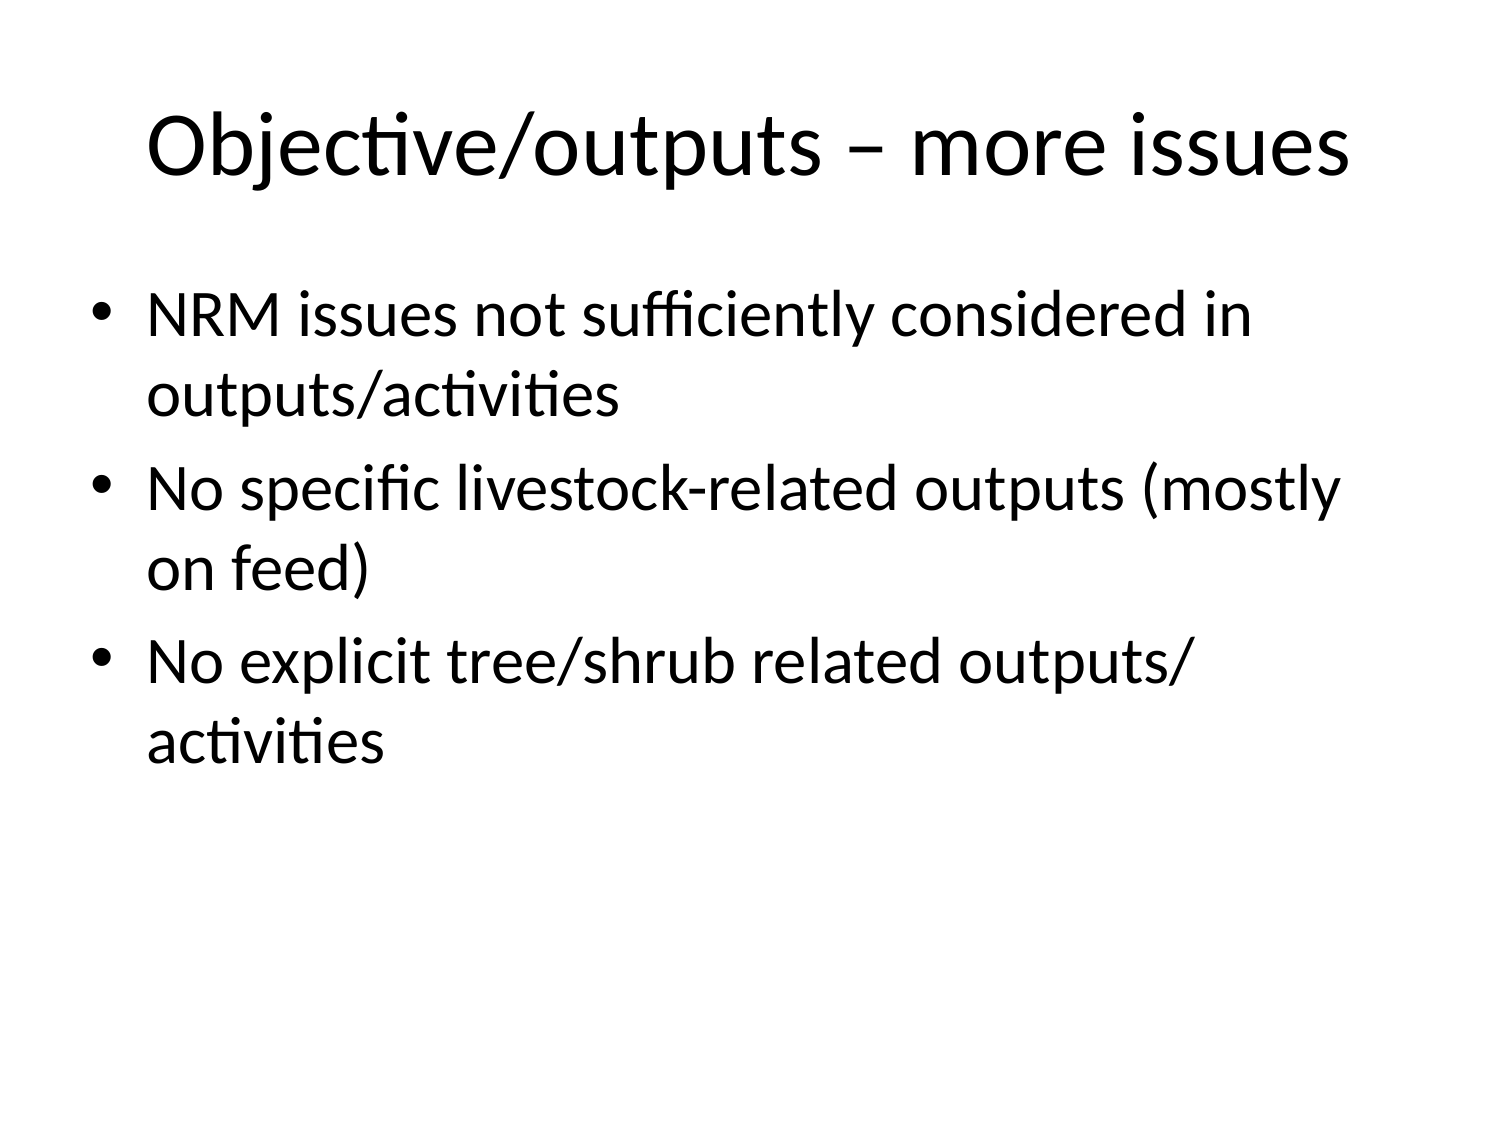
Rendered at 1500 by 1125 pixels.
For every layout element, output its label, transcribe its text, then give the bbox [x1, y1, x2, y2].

list NRM issues not sufficiently considered in outputs/activities No specific livestock-related outputs (mostly on feed) No explicit tree/shrub related outputs/ activities [75, 262, 1425, 1005]
title Objective/outputs – more issues [75, 45, 1425, 233]
